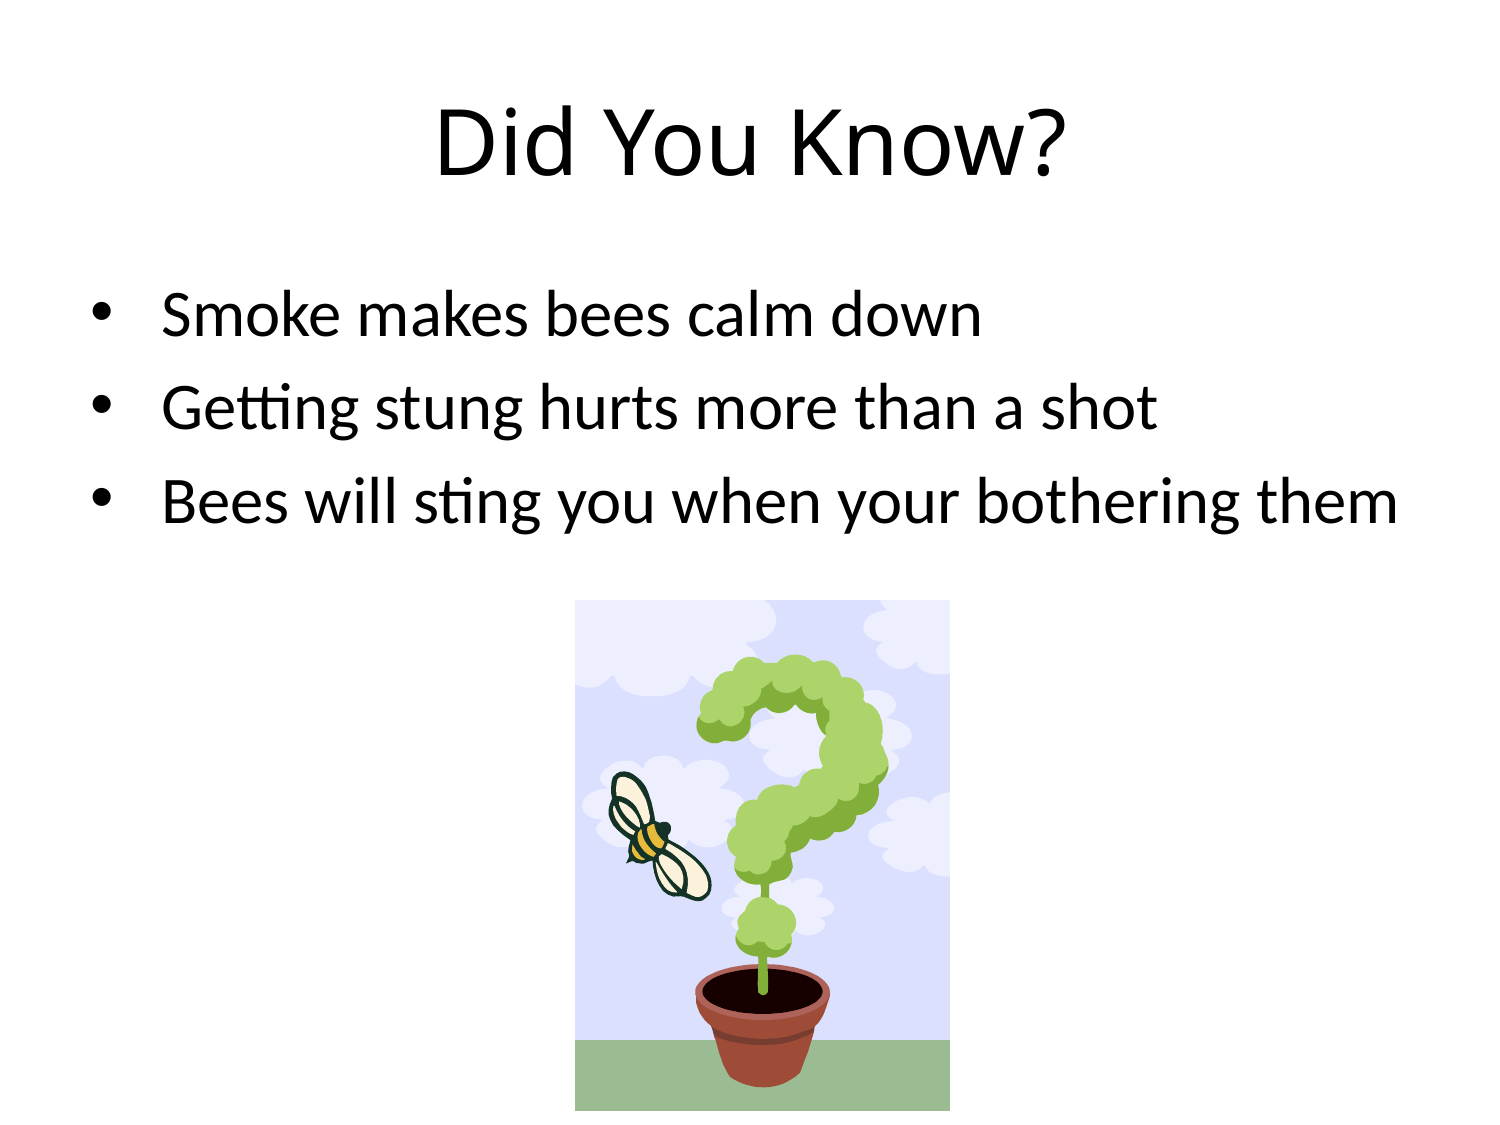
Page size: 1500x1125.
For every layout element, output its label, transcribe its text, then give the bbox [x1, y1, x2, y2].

picture [574, 599, 951, 1112]
title Did You Know? [75, 45, 1425, 233]
list Smoke makes bees calm down Getting stung hurts more than a shot Bees will sting you when your bothering them [75, 262, 1425, 1005]
